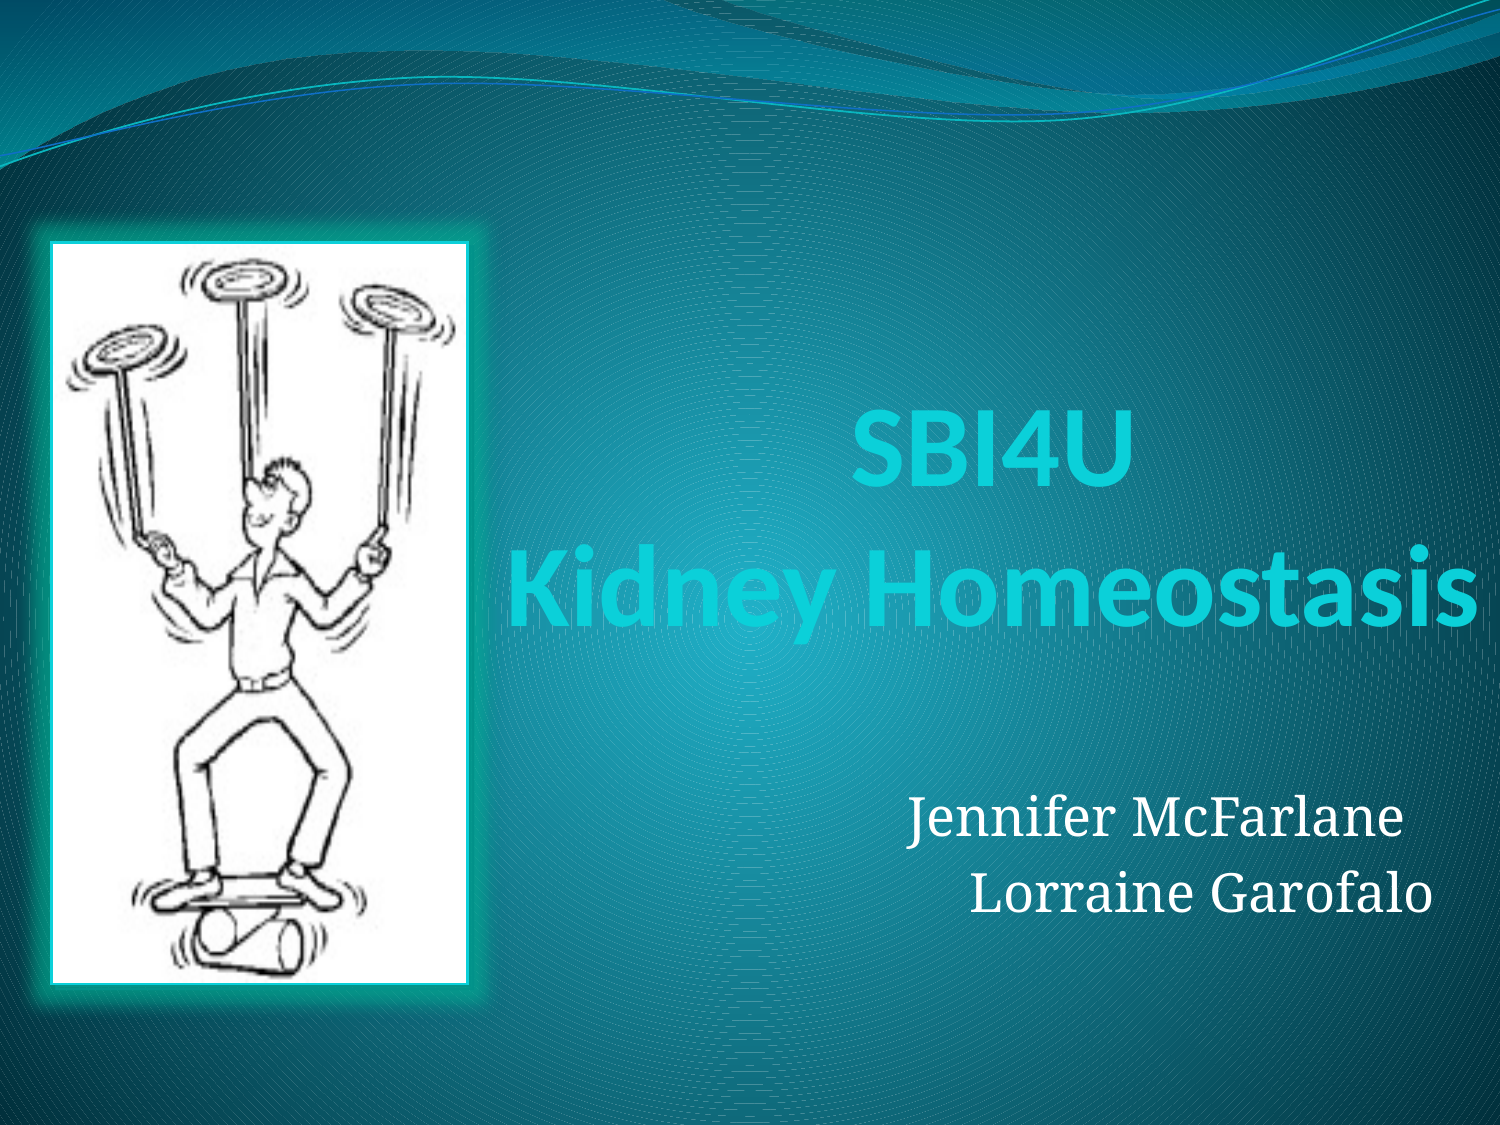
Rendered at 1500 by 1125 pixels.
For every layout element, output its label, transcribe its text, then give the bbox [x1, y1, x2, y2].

subtitle Jennifer McFarlane Lorraine Garofalo [785, 775, 1446, 1063]
picture [52, 243, 467, 983]
title SBI4U Kidney Homeostasis [496, 208, 1495, 650]
